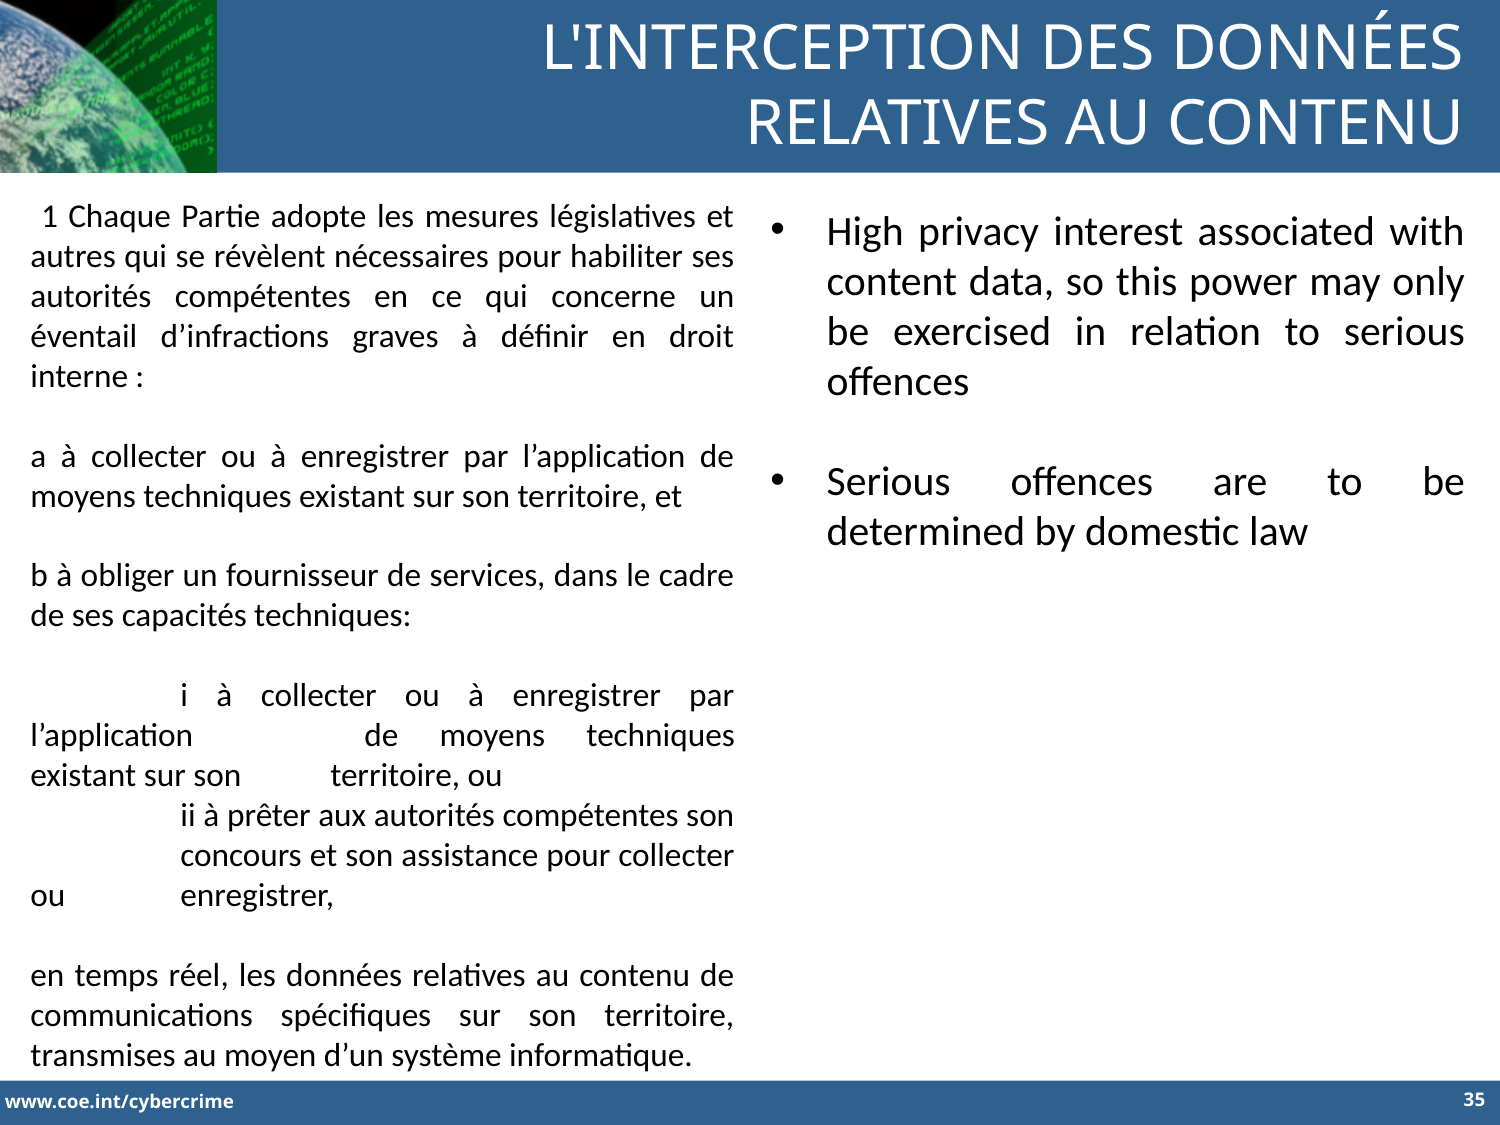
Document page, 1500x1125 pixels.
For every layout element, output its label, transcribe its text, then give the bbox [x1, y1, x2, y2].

text_box High privacy interest associated with content data, so this power may only be exercised in relation to serious offences Serious offences are to be determined by domestic law [755, 196, 1480, 562]
text_box L'INTERCEPTION DES DONNÉES RELATIVES AU CONTENU [227, 0, 1480, 165]
text_box 1 Chaque Partie adopte les mesures législatives et autres qui se révèlent nécessaires pour habiliter ses autorités compétentes en ce qui concerne un éventail d’infractions graves à définir en droit interne : a à collecter ou à enregistrer par l’application de moyens techniques existant sur son territoire, et b à obliger un fournisseur de services, dans le cadre de ses capacités techniques: i à collecter ou à enregistrer par l’application de moyens techniques existant sur son territoire, ou ii à prêter aux autorités compétentes son concours et son assistance pour collecter ou enregistrer, en temps réel, les données relatives au contenu de communications spécifiques sur son territoire, transmises au moyen d’un système informatique. [15, 186, 750, 1080]
picture [0, 0, 217, 173]
